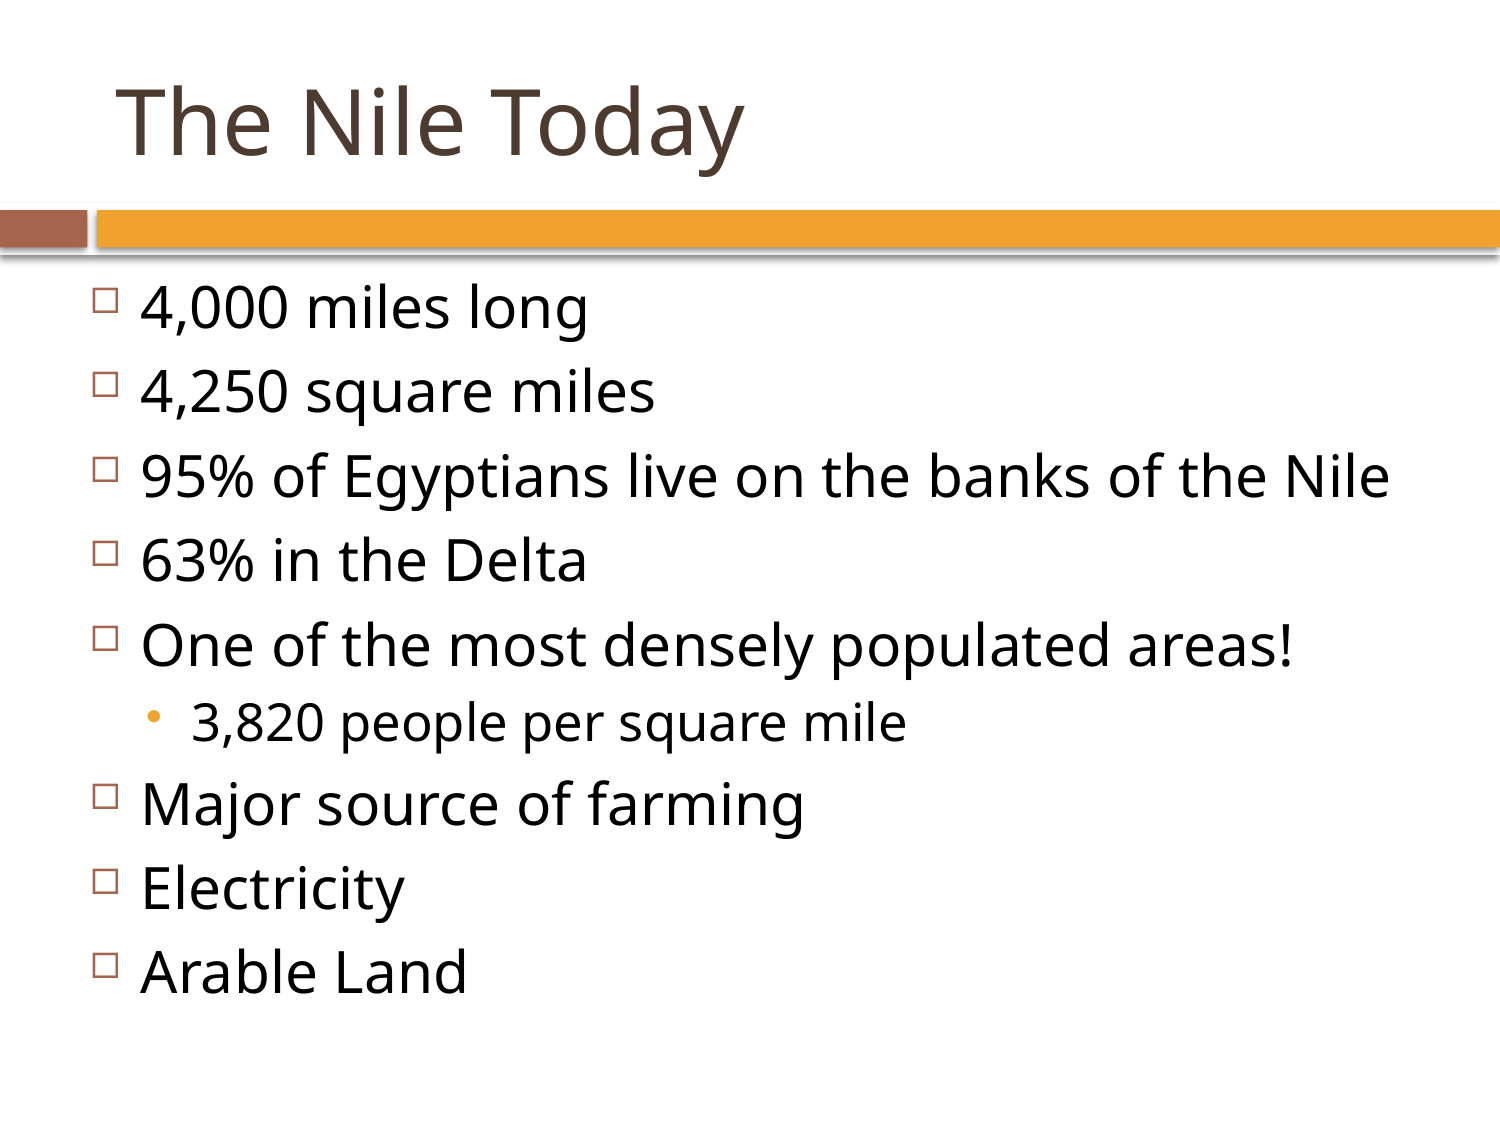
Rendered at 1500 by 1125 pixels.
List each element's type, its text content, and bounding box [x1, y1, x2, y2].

title The Nile Today [100, 37, 1438, 200]
list 4,000 miles long 4,250 square miles 95% of Egyptians live on the banks of the Nile 63% in the Delta One of the most densely populated areas! 3,820 people per square mile Major source of farming Electricity Arable Land [75, 262, 1438, 1063]
